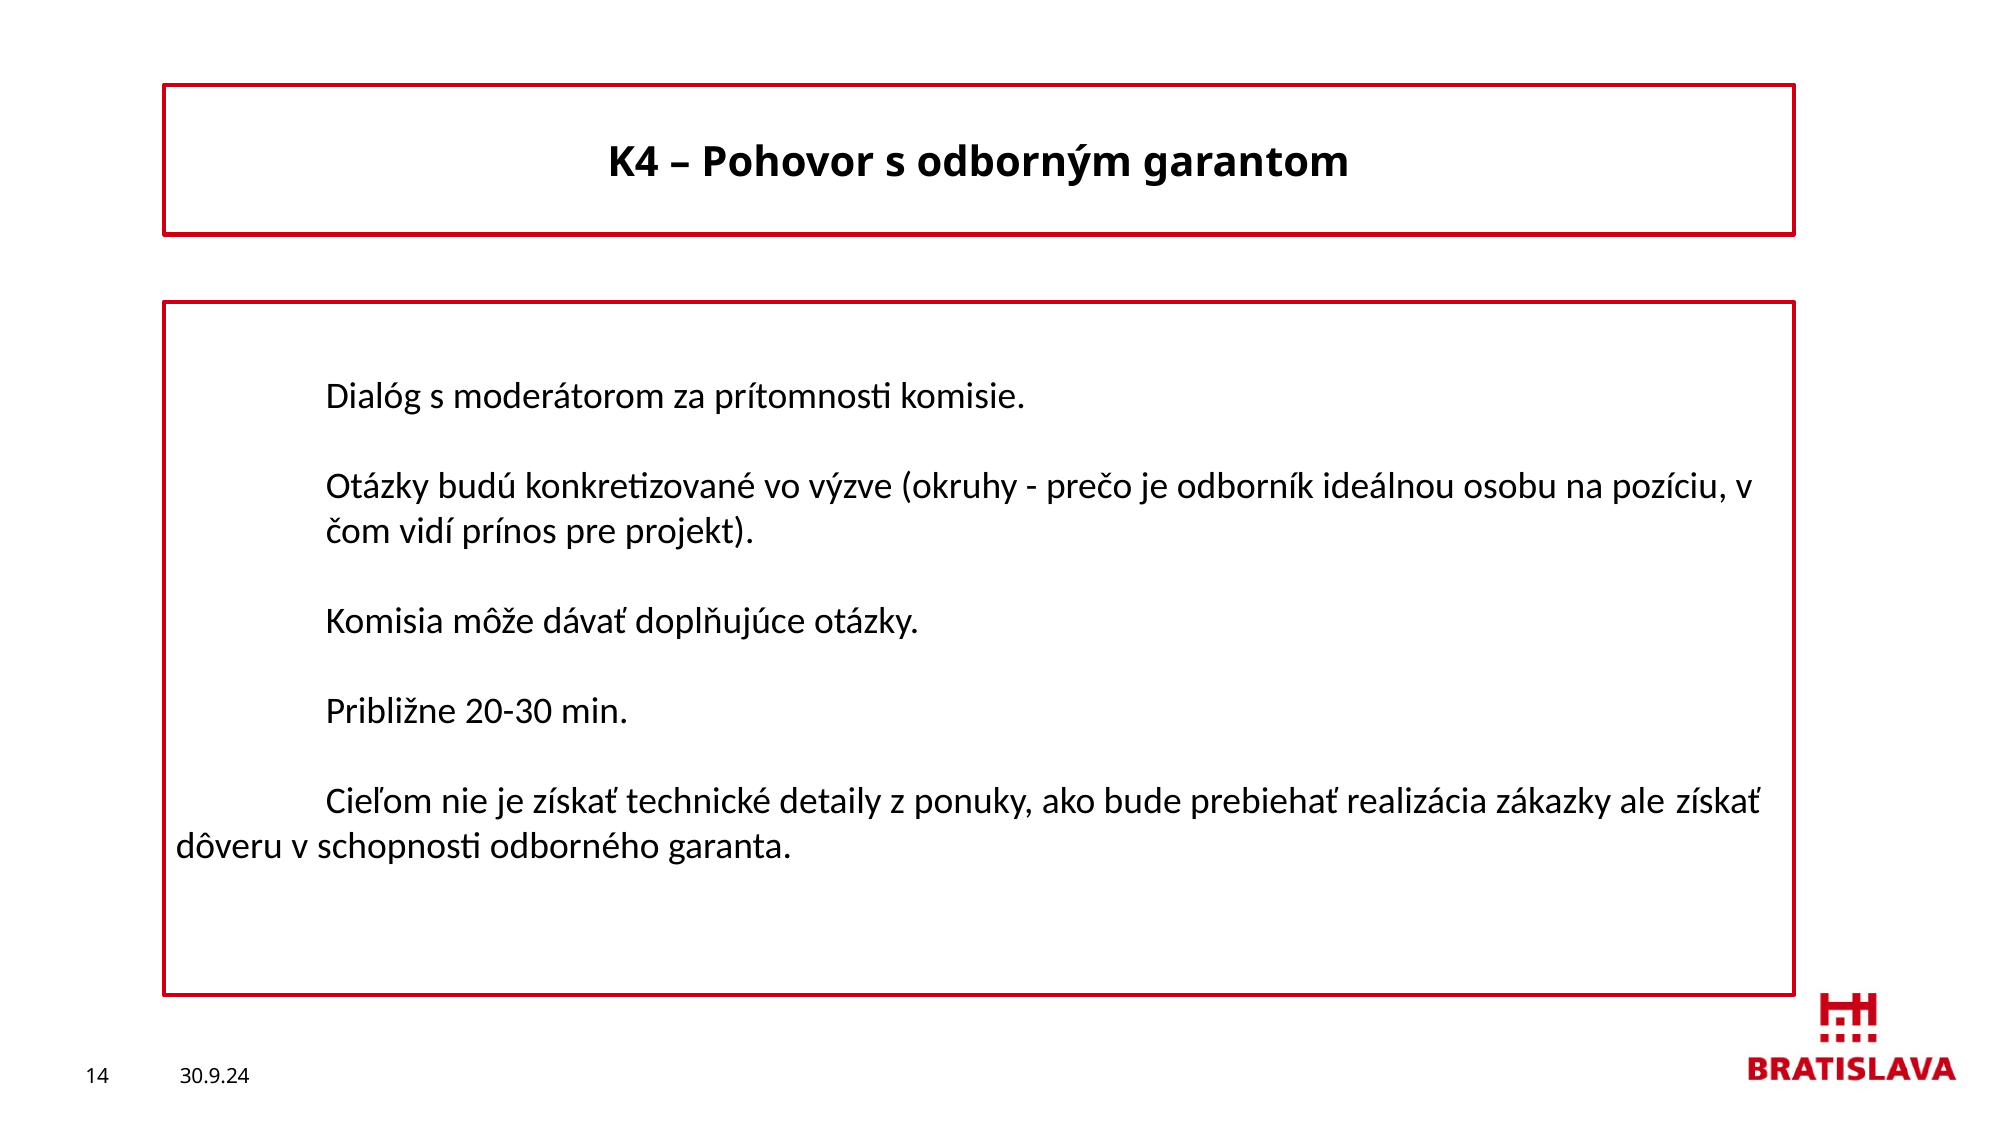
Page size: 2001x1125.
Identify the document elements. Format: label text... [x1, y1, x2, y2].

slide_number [179, 1062, 417, 1094]
text_box Dialóg s moderátorom za prítomnosti komisie. Otázky budú konkretizované vo výzve (okruhy - prečo je odborník ideálnou osobu na pozíciu, v čom vidí prínos pre projekt). Komisia môže dávať doplňujúce otázky. Približne 20-30 min. Cieľom nie je získať technické detaily z ponuky, ako bude prebiehať realizácia zákazky ale získať dôveru v schopnosti odborného garanta. [162, 300, 1796, 997]
slide_number 14 [85, 1062, 165, 1094]
text_box K4 – Pohovor s odborným garantom [162, 83, 1796, 237]
picture [1717, 960, 1982, 1110]
